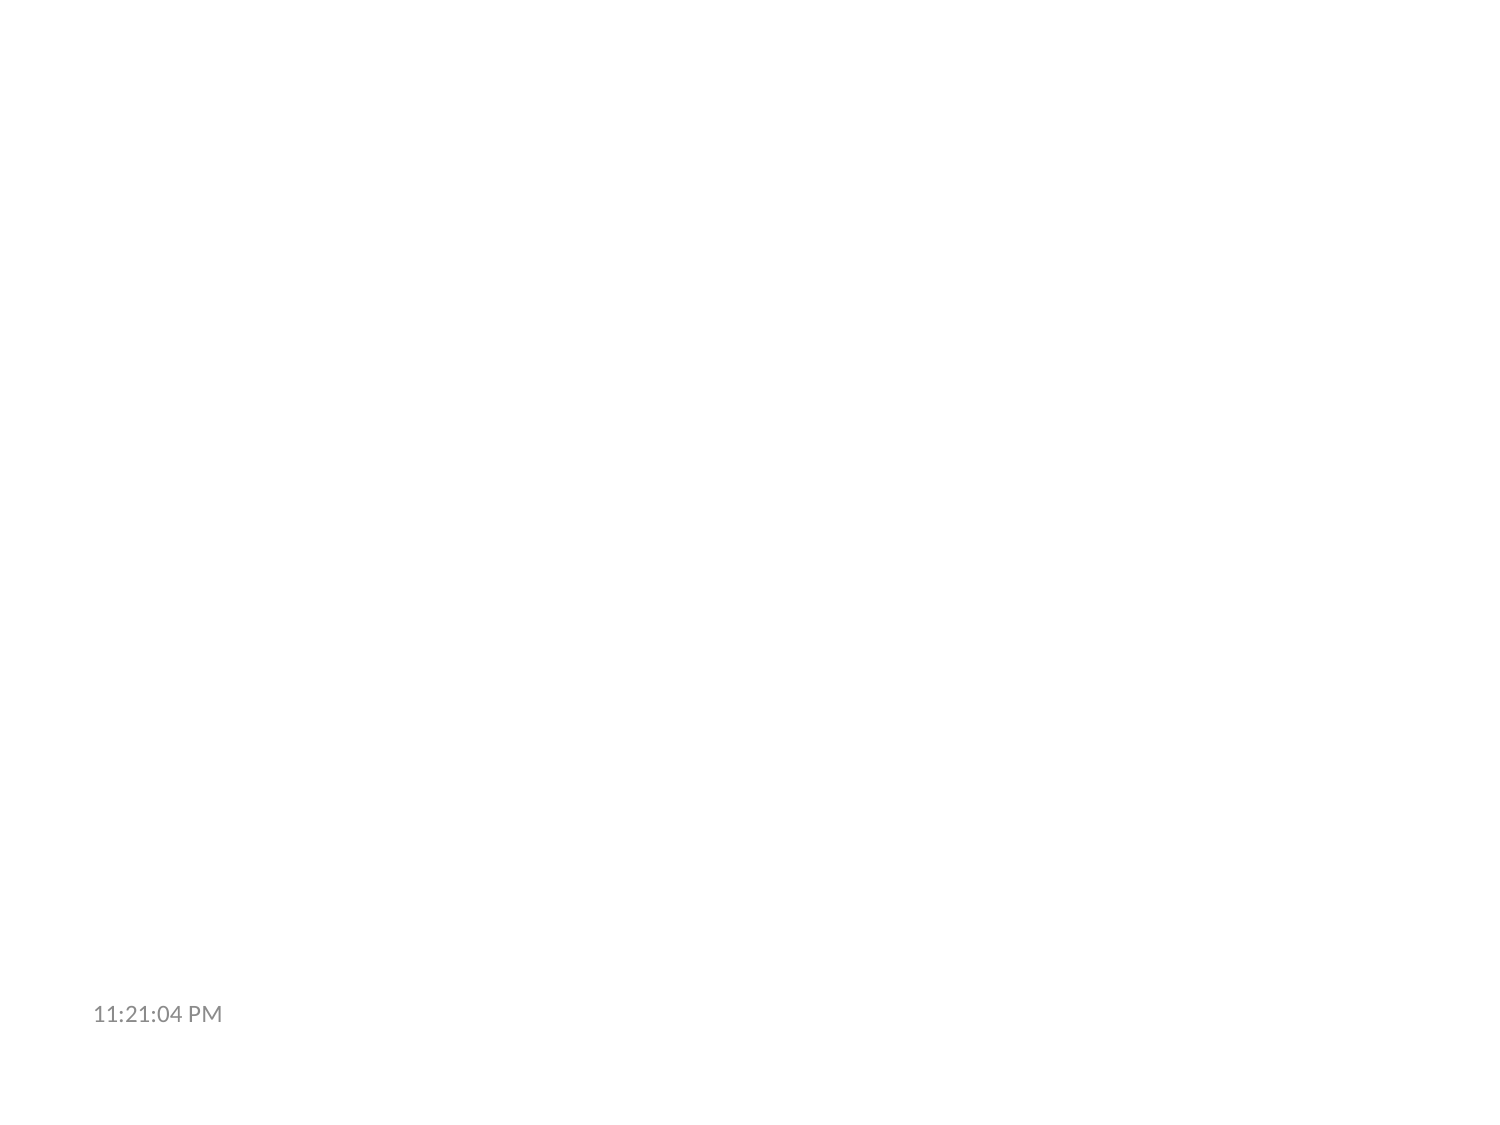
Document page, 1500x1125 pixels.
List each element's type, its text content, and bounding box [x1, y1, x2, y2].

text_box 3:35:09 PM [77, 982, 428, 1043]
